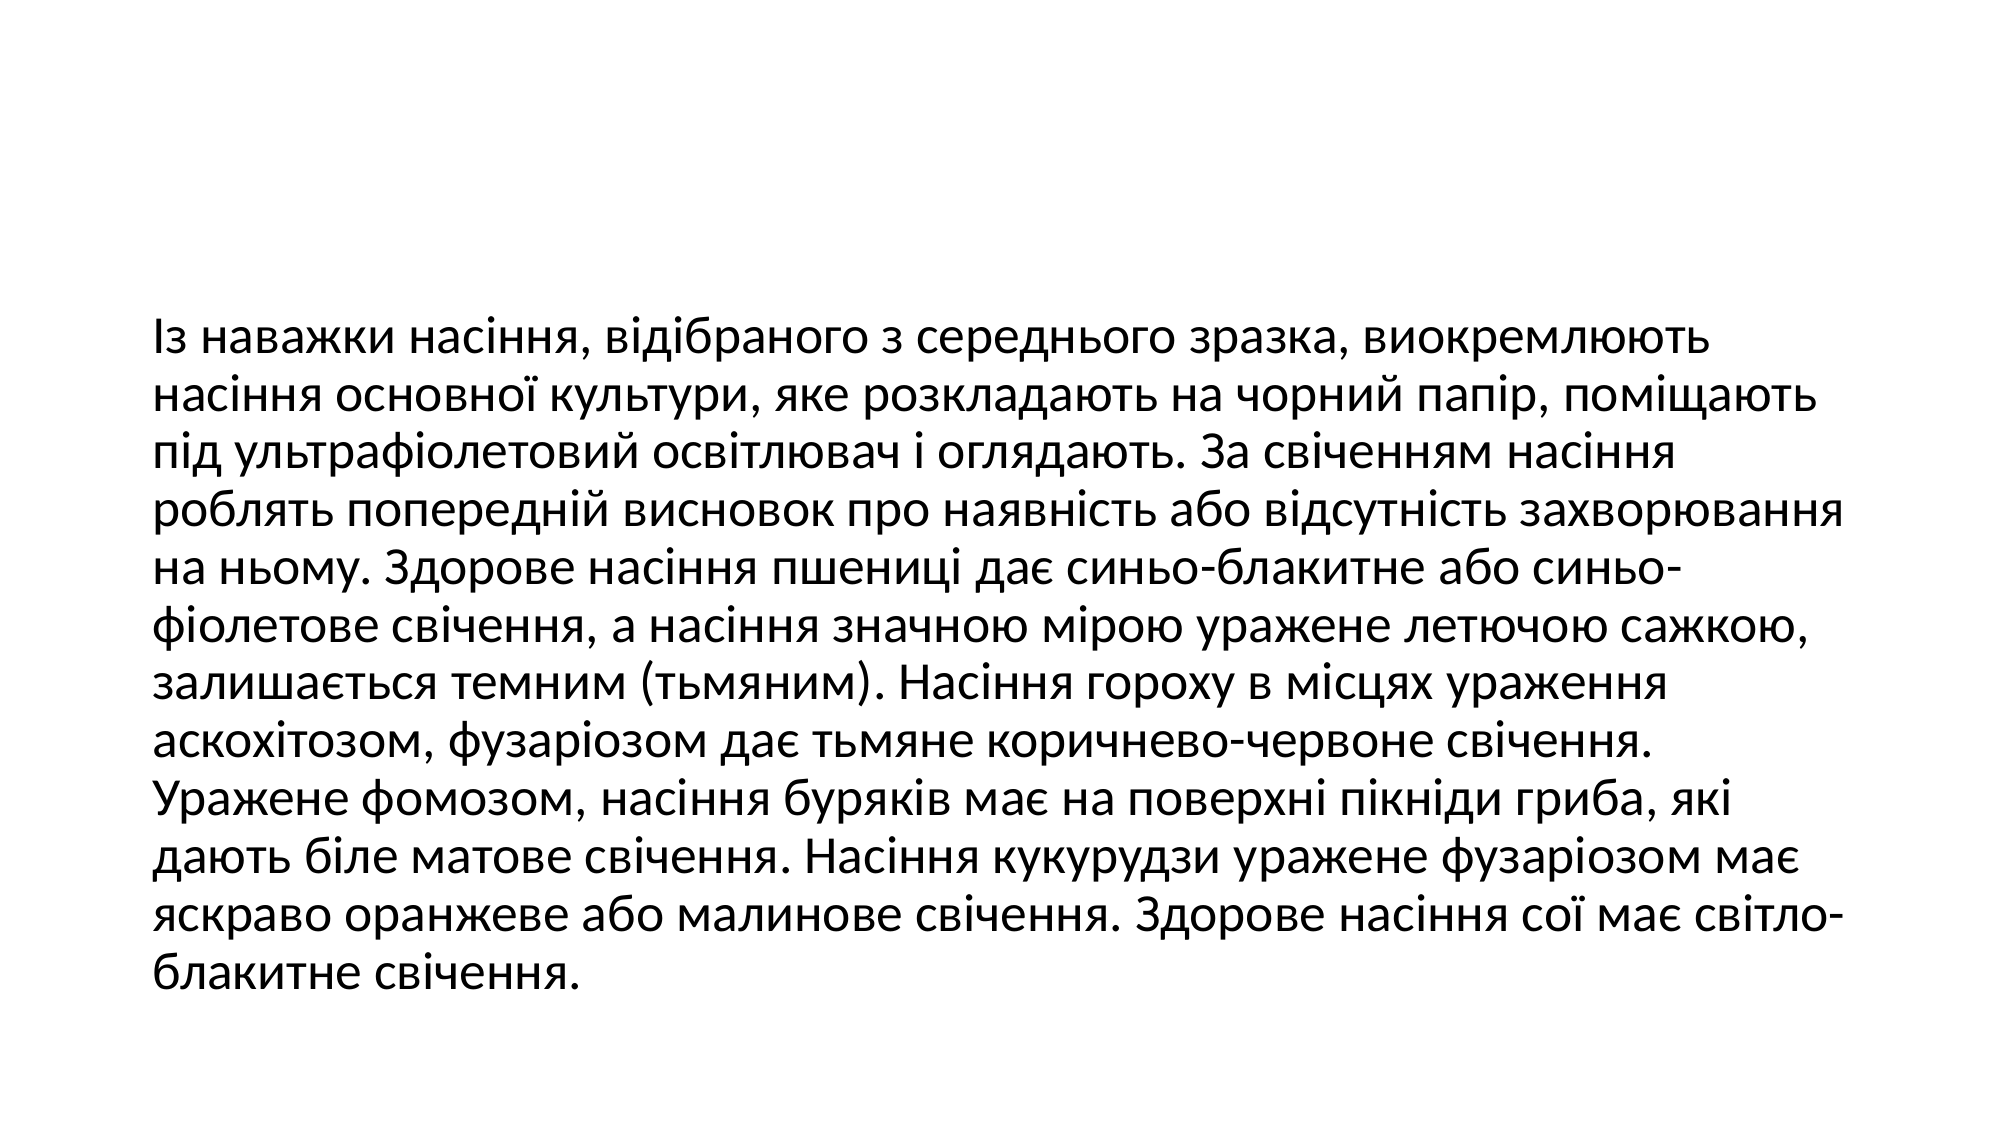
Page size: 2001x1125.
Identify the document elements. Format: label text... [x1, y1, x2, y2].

list Із наважки насіння, відібраного з середнього зразка, виокремлюють насіння основної культури, яке розкладають на чорний папір, поміщають під ультрафіолетовий освітлювач і оглядають. За свіченням насіння роблять попередній висновок про наявність або відсутність захворювання на ньому. Здорове насіння пшениці дає синьо-блакитне або синьо-фіолетове свічення, а насіння значною мірою уражене летючою сажкою, залишається темним (тьмяним). Насіння гороху в місцях ураження аскохітозом, фузаріозом дає тьмяне коричнево-червоне свічення. Уражене фомозом, насіння буряків має на поверхні пікніди гриба, які дають біле матове свічення. Насіння кукурудзи уражене фузаріозом має яскраво оранжеве або малинове свічення. Здорове насіння сої має світло-блакитне свічення. [137, 299, 1863, 1014]
